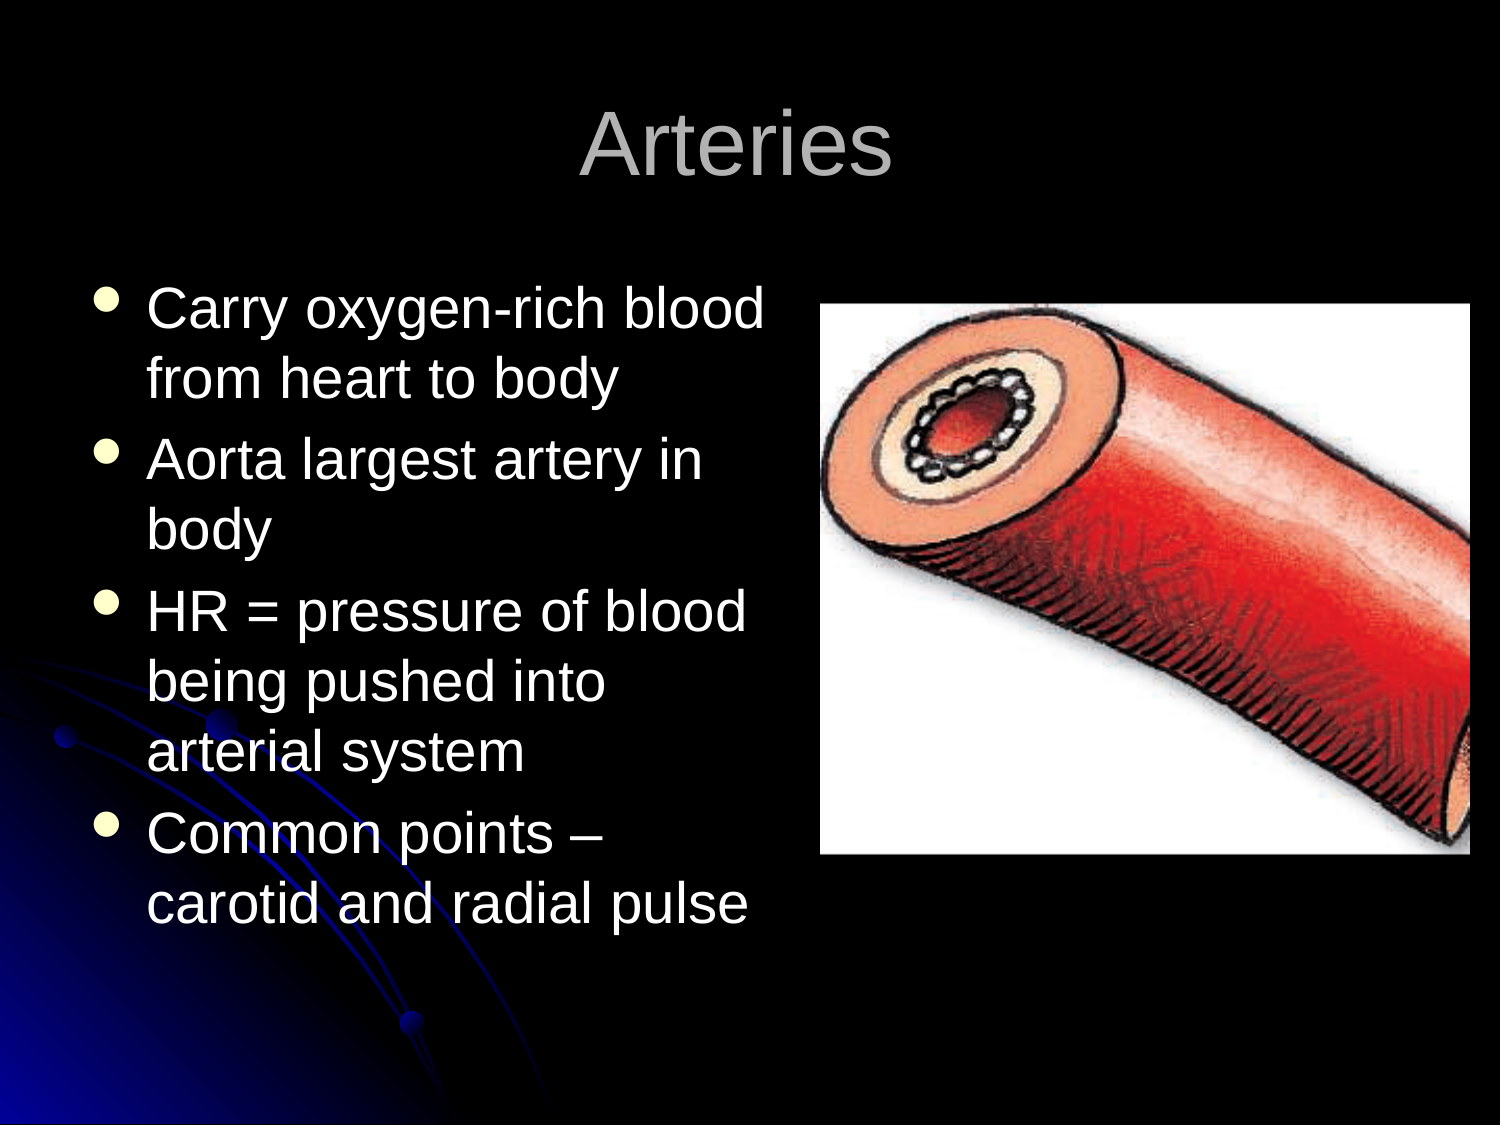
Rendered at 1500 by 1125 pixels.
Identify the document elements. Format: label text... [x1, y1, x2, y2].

picture [820, 302, 1470, 857]
list Carry oxygen-rich blood from heart to body Aorta largest artery in body HR = pressure of blood being pushed into arterial system Common points – carotid and radial pulse [74, 262, 810, 965]
title Arteries [74, 45, 1426, 233]
